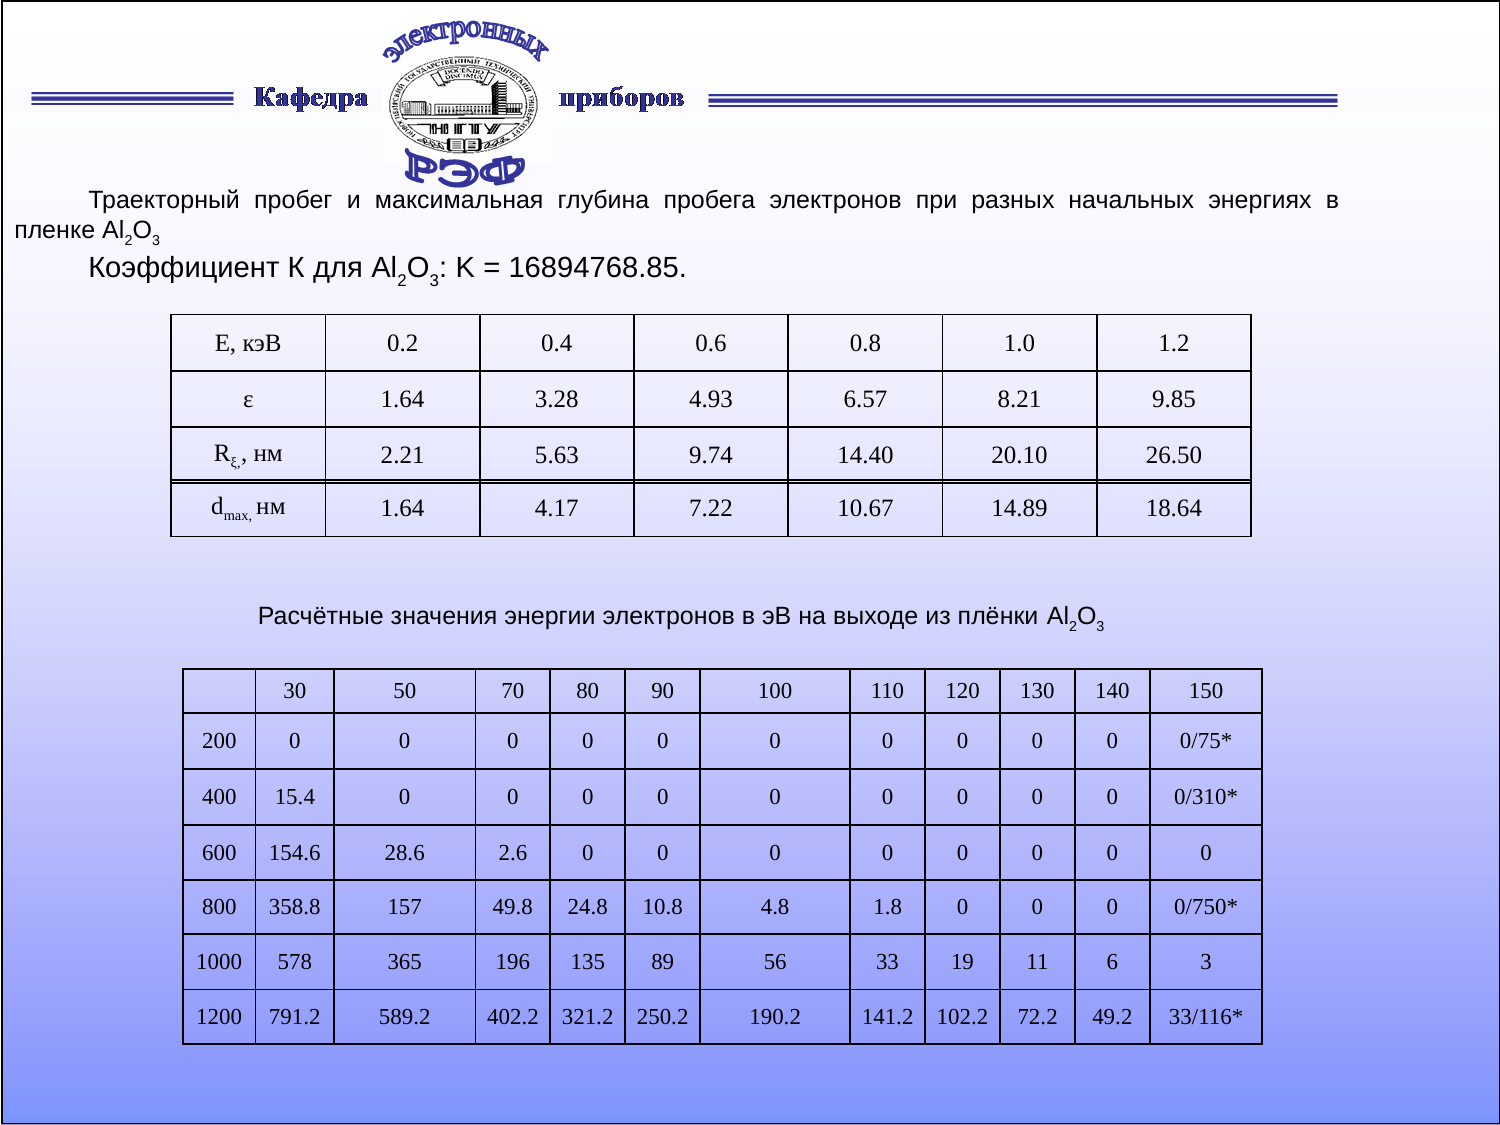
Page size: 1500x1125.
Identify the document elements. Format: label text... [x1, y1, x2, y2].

table_cell 20.10 [943, 428, 1096, 479]
table_header 150 [1151, 670, 1261, 712]
table_cell 154.6 [256, 826, 333, 879]
table_cell 5.63 [481, 428, 633, 479]
table_cell 14.40 [789, 428, 942, 479]
table_cell 0 [335, 770, 475, 824]
table_cell 28.6 [335, 826, 475, 879]
table_cell 56 [701, 935, 849, 989]
table_cell 141.2 [851, 990, 924, 1043]
table_cell 102.2 [926, 990, 999, 1043]
table_header 10.67 [789, 481, 942, 536]
table_cell 3 [1151, 935, 1261, 989]
table_cell 49.2 [1076, 990, 1149, 1043]
table_cell 600 [184, 826, 255, 879]
table_cell 358.8 [256, 881, 333, 933]
table_cell 0 [851, 770, 924, 824]
table_header 7.22 [635, 481, 787, 536]
table_cell 589.2 [335, 990, 475, 1043]
table_header 120 [926, 670, 999, 712]
table_cell 15.4 [256, 770, 333, 824]
table_cell 250.2 [626, 990, 699, 1043]
table_header 110 [851, 670, 924, 712]
table_cell 4.8 [701, 881, 849, 933]
table_cell 0 [476, 770, 549, 824]
table_cell 0 [551, 826, 624, 879]
table_cell 26.50 [1098, 428, 1250, 479]
table_cell 6.57 [789, 372, 942, 426]
table_header 80 [551, 670, 624, 712]
table_header 4.17 [481, 481, 633, 536]
table_cell 0 [701, 826, 849, 879]
table_cell 0 [1151, 826, 1261, 879]
table_cell 791.2 [256, 990, 333, 1043]
table_header 0.2 [326, 315, 479, 370]
table_cell 24.8 [551, 881, 624, 933]
table_cell 0 [626, 714, 699, 768]
table_cell 33/116* [1151, 990, 1261, 1043]
table_cell 0 [1001, 826, 1074, 879]
table_header 18.64 [1098, 481, 1250, 536]
table_cell 800 [184, 881, 255, 933]
table_cell 2.6 [476, 826, 549, 879]
table_header 90 [626, 670, 699, 712]
table_cell 11 [1001, 935, 1074, 989]
table_cell 157 [335, 881, 475, 933]
table_cell 0 [1001, 714, 1074, 768]
table_cell 49.8 [476, 881, 549, 933]
table_cell 2.21 [326, 428, 479, 479]
table_cell ε [172, 372, 325, 426]
table_header 1.2 [1098, 315, 1250, 370]
table_cell 1.64 [326, 372, 479, 426]
table_cell 19 [926, 935, 999, 989]
table_cell 0 [926, 770, 999, 824]
table_header 130 [1001, 670, 1074, 712]
table_cell 578 [256, 935, 333, 989]
table_cell 0 [476, 714, 549, 768]
table_header dmax, нм [172, 481, 325, 536]
table_cell 402.2 [476, 990, 549, 1043]
table_cell 0 [926, 881, 999, 933]
table_cell 72.2 [1001, 990, 1074, 1043]
table_cell 1.8 [851, 881, 924, 933]
table_cell 4.93 [635, 372, 787, 426]
text_box Траекторный пробег и максимальная глубина пробега электронов при разных начальных энергиях в пленке Al2O3 Коэффициент К для Al2O3: K = 16894768.85. [0, 190, 1357, 283]
table_header 0.6 [635, 315, 787, 370]
table_header 0.8 [789, 315, 942, 370]
table_header 100 [701, 670, 849, 712]
table_cell 0 [1001, 770, 1074, 824]
table_cell 365 [335, 935, 475, 989]
table_header E, кэВ [172, 315, 325, 370]
table_cell 135 [551, 935, 624, 989]
table_cell 0 [1076, 826, 1149, 879]
table_cell 0 [926, 714, 999, 768]
table_cell 200 [184, 714, 255, 768]
table_header 50 [335, 670, 475, 712]
table_cell 3.28 [481, 372, 633, 426]
table_cell 10.8 [626, 881, 699, 933]
table_header 14.89 [943, 481, 1096, 536]
table_cell 0/310* [1151, 770, 1261, 824]
table_cell 0 [551, 770, 624, 824]
table_cell 1000 [184, 935, 255, 989]
table_cell 0 [626, 770, 699, 824]
table_header 140 [1076, 670, 1149, 712]
table_header 30 [256, 670, 333, 712]
table_cell 190.2 [701, 990, 849, 1043]
table_cell 0 [926, 826, 999, 879]
table_cell 8.21 [943, 372, 1096, 426]
table_cell 0/750* [1151, 881, 1261, 933]
table_header 0.4 [481, 315, 633, 370]
table_cell 0 [1076, 714, 1149, 768]
table_cell 9.85 [1098, 372, 1250, 426]
table_header 1.64 [326, 481, 479, 536]
table_cell 1200 [184, 990, 255, 1043]
table_cell 0 [701, 714, 849, 768]
table_cell 0 [1001, 881, 1074, 933]
table_cell 400 [184, 770, 255, 824]
table_header 1.0 [943, 315, 1096, 370]
table_cell 9.74 [635, 428, 787, 479]
table_cell 0 [1076, 881, 1149, 933]
table_header 70 [476, 670, 549, 712]
picture [0, 0, 1500, 1125]
text_box Расчётные значения энергии электронов в эВ на выходе из плёнки Al2О3 [235, 591, 1120, 642]
table_cell 0 [851, 826, 924, 879]
table_cell 0 [335, 714, 475, 768]
table_cell 33 [851, 935, 924, 989]
table_cell 0 [851, 714, 924, 768]
table_cell 0 [256, 714, 333, 768]
table_cell 0 [1076, 770, 1149, 824]
table_cell 196 [476, 935, 549, 989]
table_cell 0/75* [1151, 714, 1261, 768]
table_cell 89 [626, 935, 699, 989]
table_cell 0 [551, 714, 624, 768]
table_cell 0 [626, 826, 699, 879]
table_header [184, 670, 255, 712]
table_cell 321.2 [551, 990, 624, 1043]
table_cell Rξ,, нм [172, 428, 325, 479]
table_cell 6 [1076, 935, 1149, 989]
table_cell 0 [701, 770, 849, 824]
